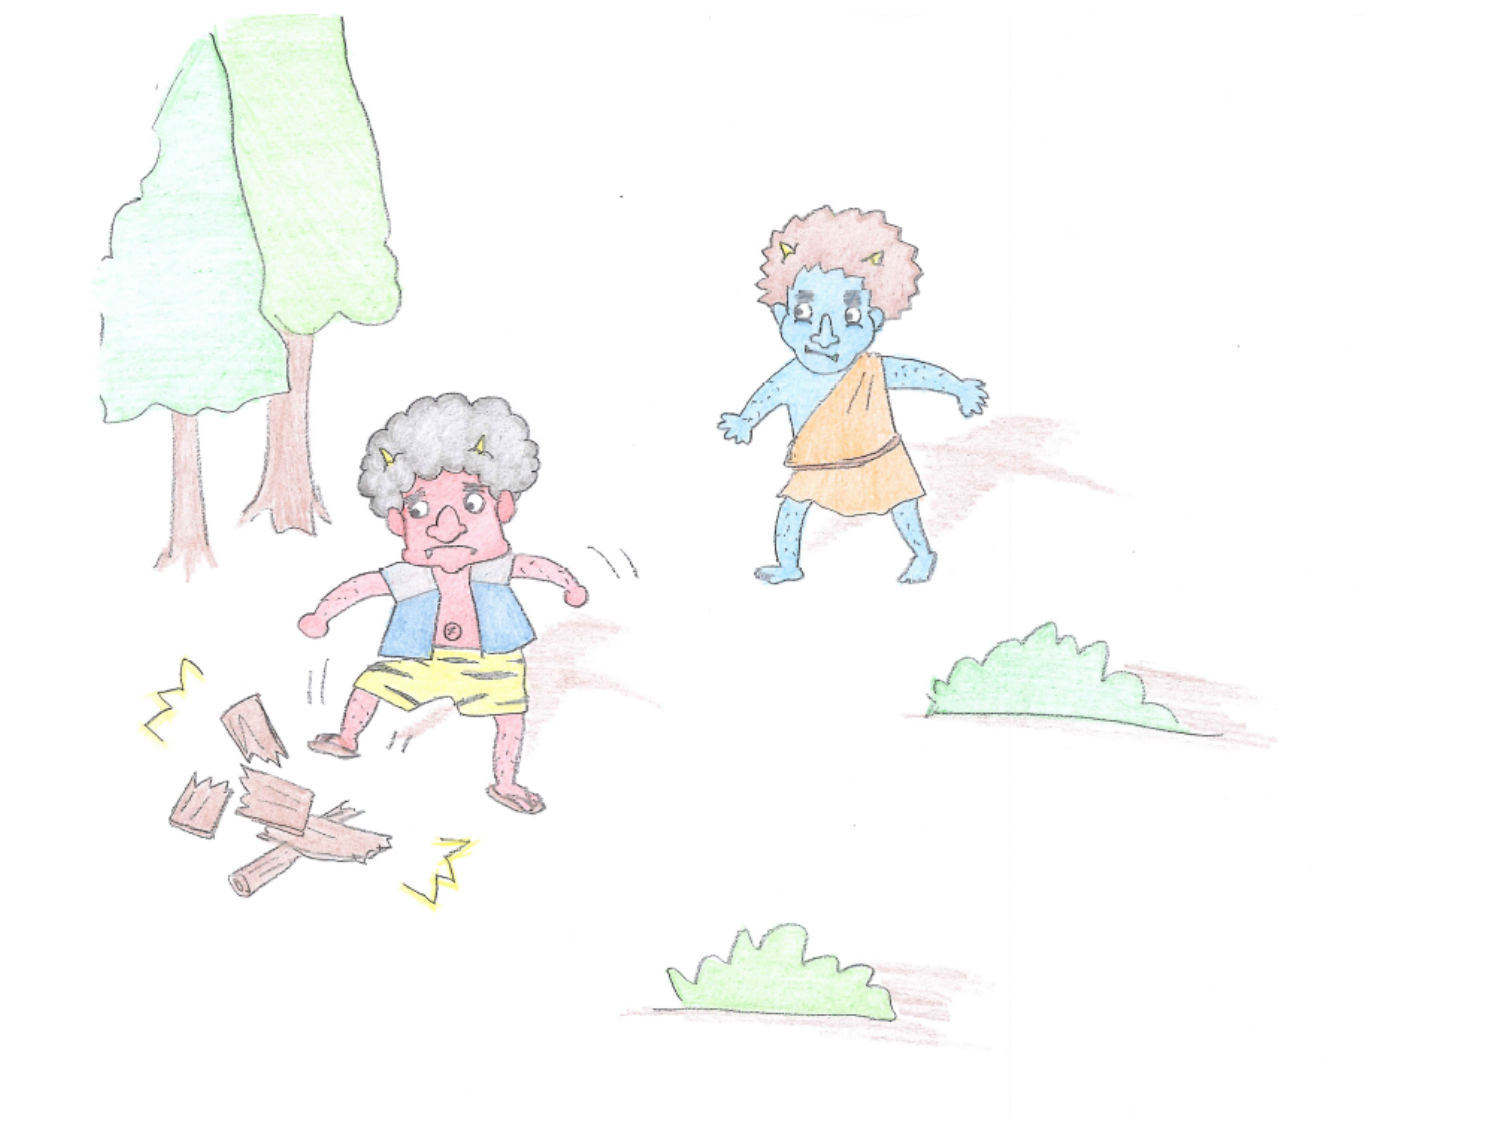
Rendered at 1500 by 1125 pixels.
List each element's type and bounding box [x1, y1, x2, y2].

picture [88, 14, 1365, 1125]
